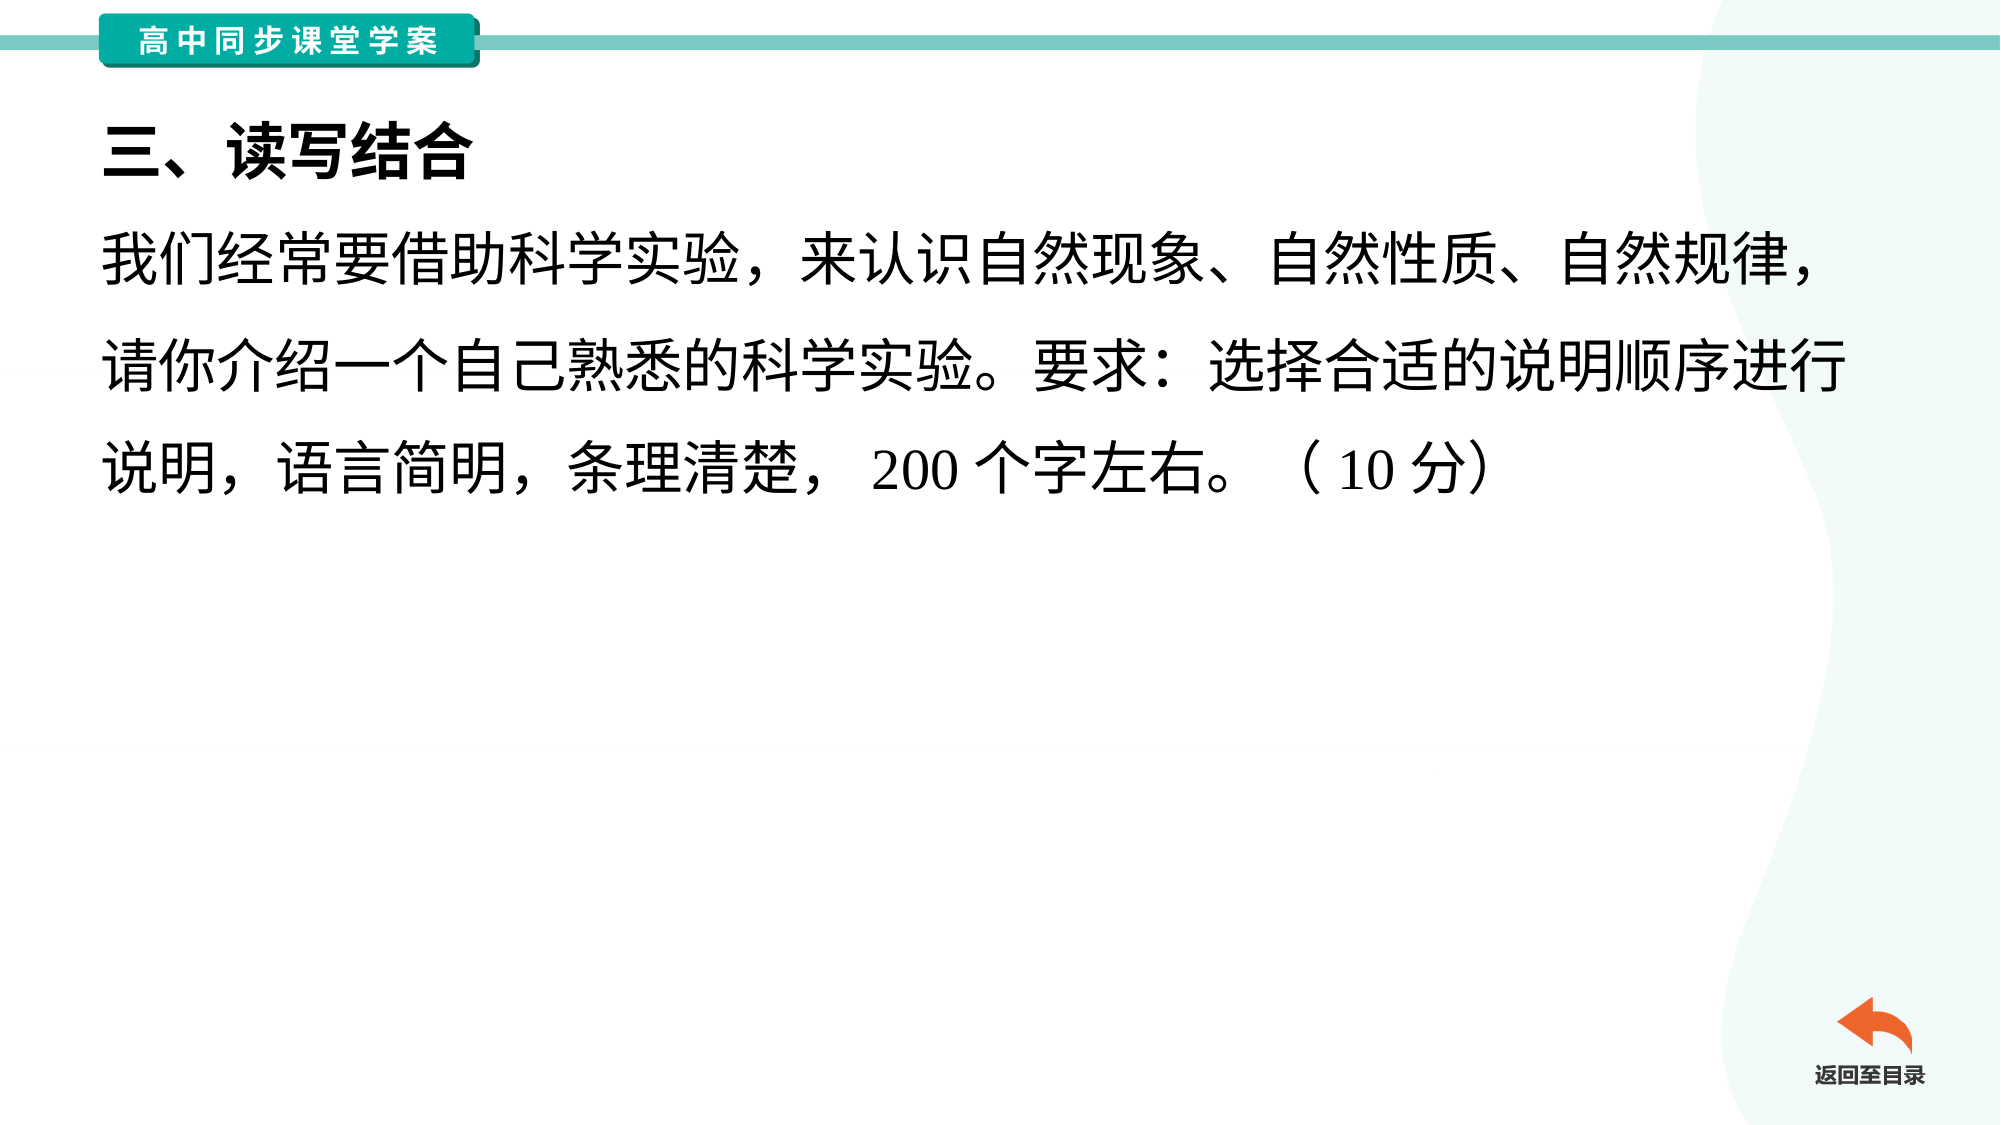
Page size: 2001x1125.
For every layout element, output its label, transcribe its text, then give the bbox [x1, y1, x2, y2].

picture [0, 0, 2000, 1125]
text_box 三、读写结合 [100, 76, 1899, 186]
text_box 我们经常要借助科学实验，来认识自然现象、自然性质、自然规律， 请你介绍一个自己熟悉的科学实验。要求：选择合适的说明顺序进行 说明，语言简明，条理清楚，200个字左右。（10分） [100, 186, 1899, 490]
